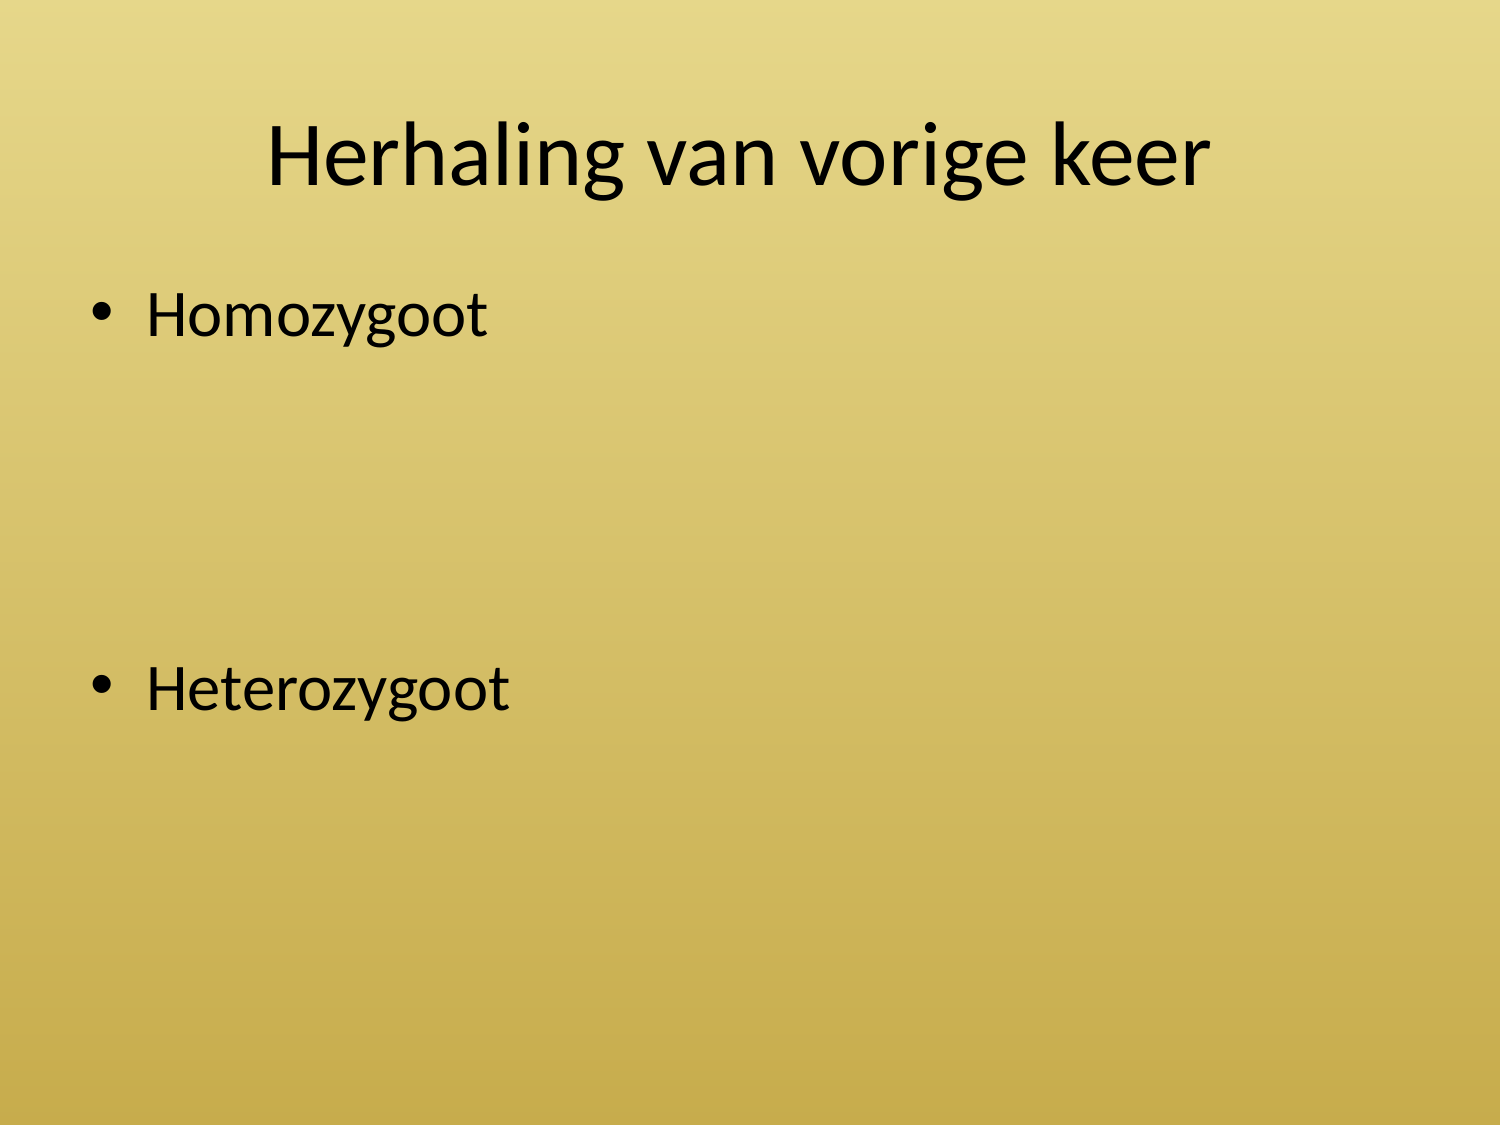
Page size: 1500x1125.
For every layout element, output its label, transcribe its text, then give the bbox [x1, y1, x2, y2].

list Homozygoot Heterozygoot [75, 262, 1425, 1005]
title Herhaling van vorige keer [64, 54, 1415, 243]
